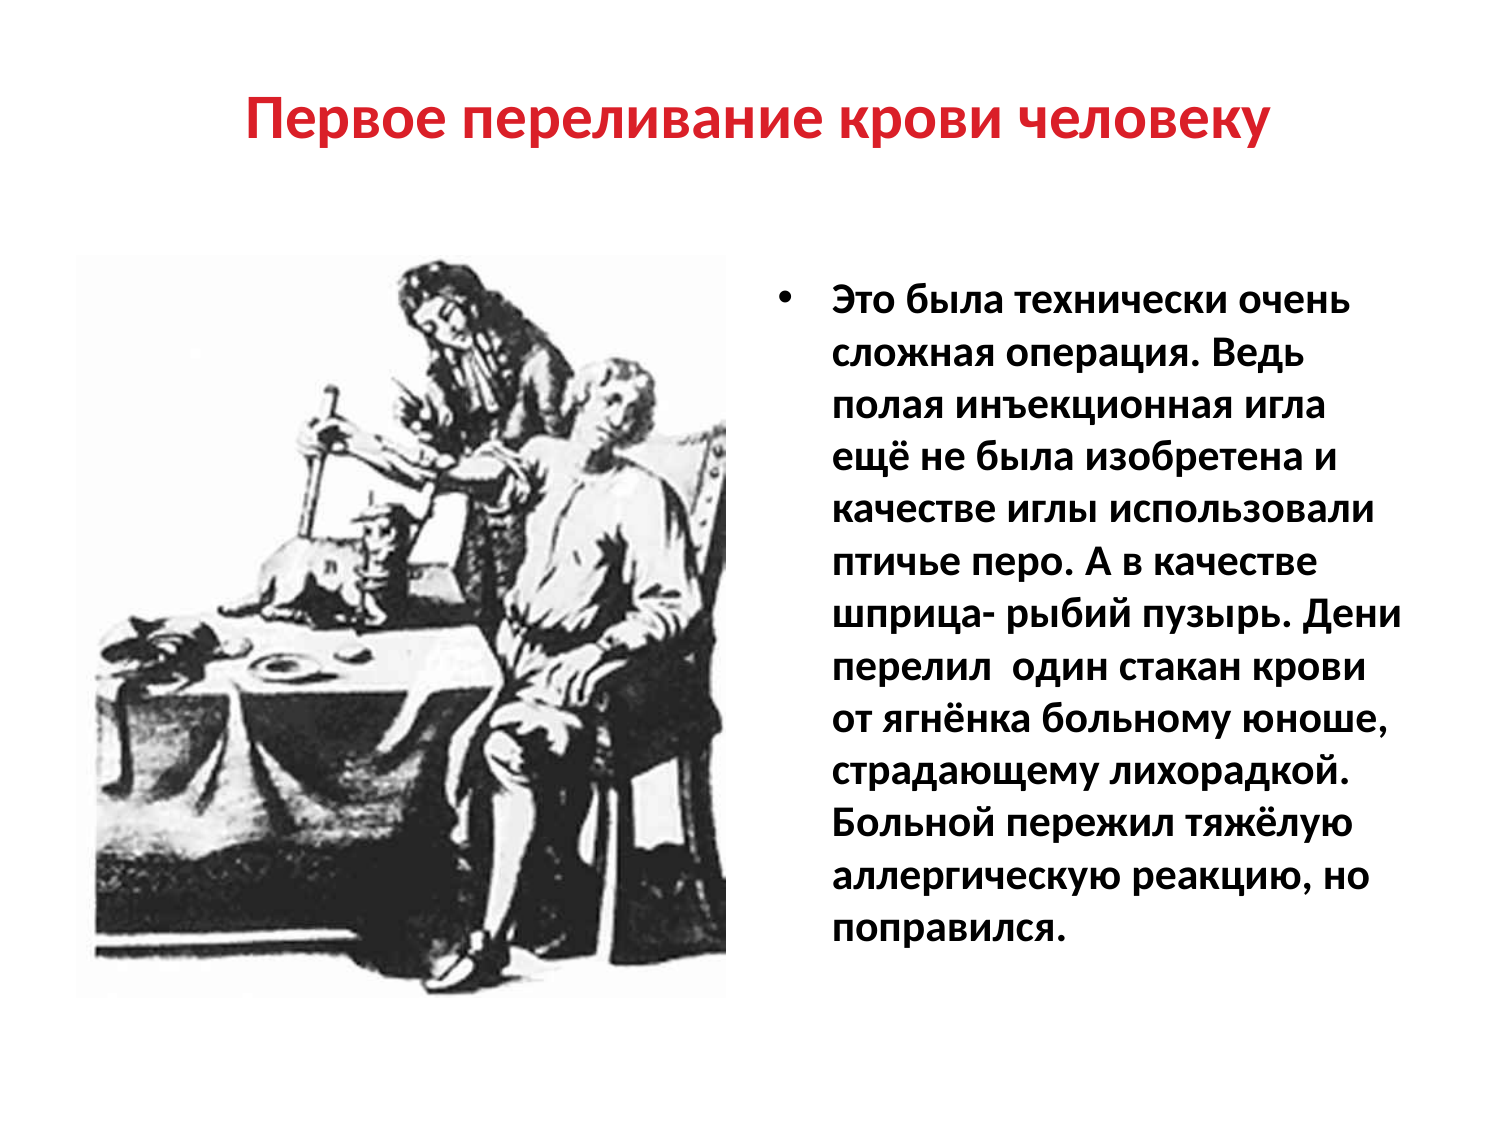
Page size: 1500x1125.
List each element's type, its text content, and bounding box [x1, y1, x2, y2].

title Первое переливание крови человеку [76, 66, 1442, 244]
list Это была технически очень сложная операция. Ведь полая инъекционная игла ещё не была изобретена и качестве иглы использовали птичье перо. А в качестве шприца- рыбий пузырь. Дени перелил один стакан крови от ягнёнка больному юноше, страдающему лихорадкой. Больной пережил тяжёлую аллергическую реакцию, но поправился. [762, 262, 1425, 1005]
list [76, 255, 726, 998]
